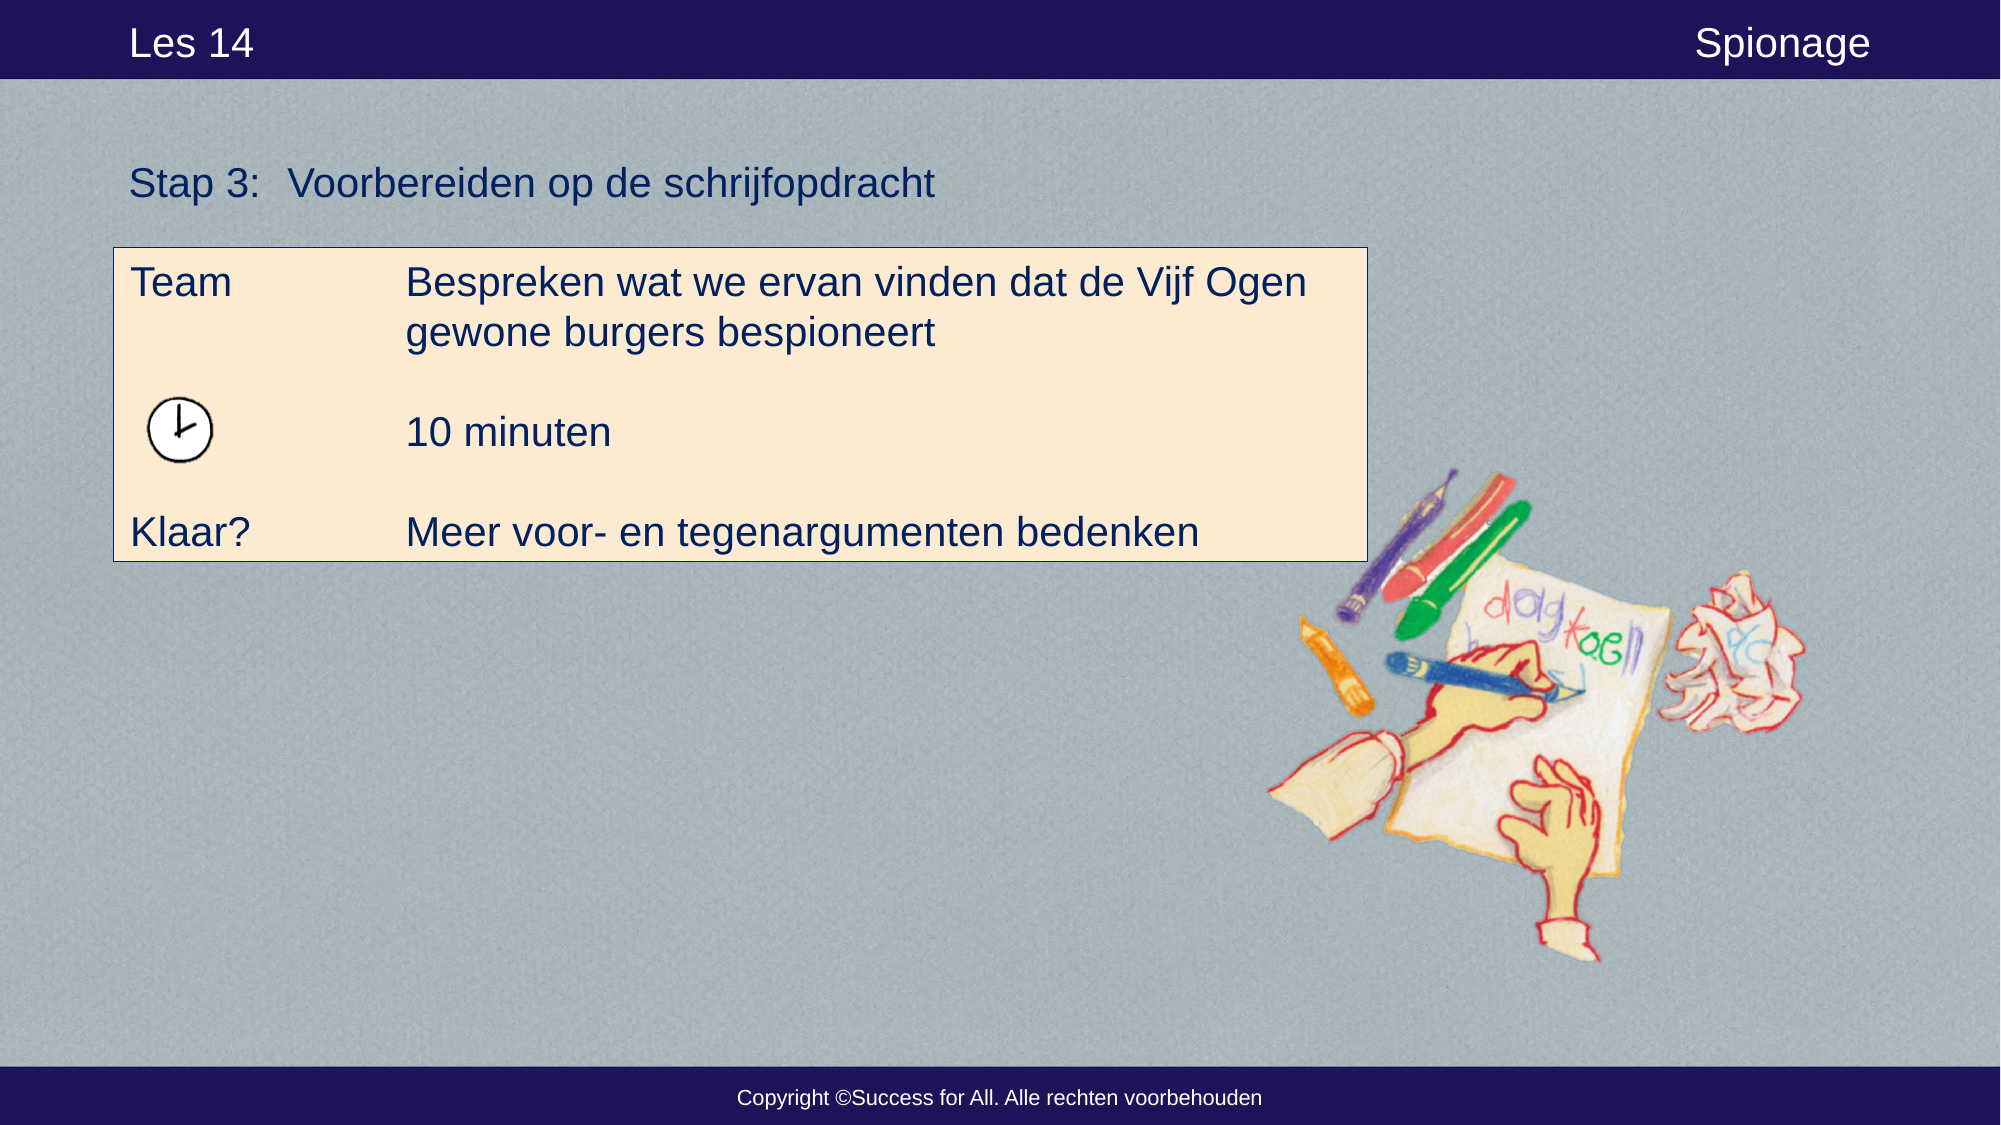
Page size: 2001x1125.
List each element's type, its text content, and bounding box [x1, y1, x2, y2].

text_box Spionage [999, 8, 1886, 73]
text_box Copyright ©Success for All. Alle rechten voorbehouden [0, 1076, 2000, 1125]
text_box Stap 3: Voorbereiden op de schrijfopdracht [113, 148, 1301, 214]
picture [0, 0, 2001, 1125]
text_box Team Bespreken wat we ervan vinden dat de Vijf Ogen gewone burgers bespioneert 10 minuten Klaar? Meer voor- en tegenargumenten bedenken [113, 247, 1368, 562]
text_box Les 14 [114, 8, 354, 73]
